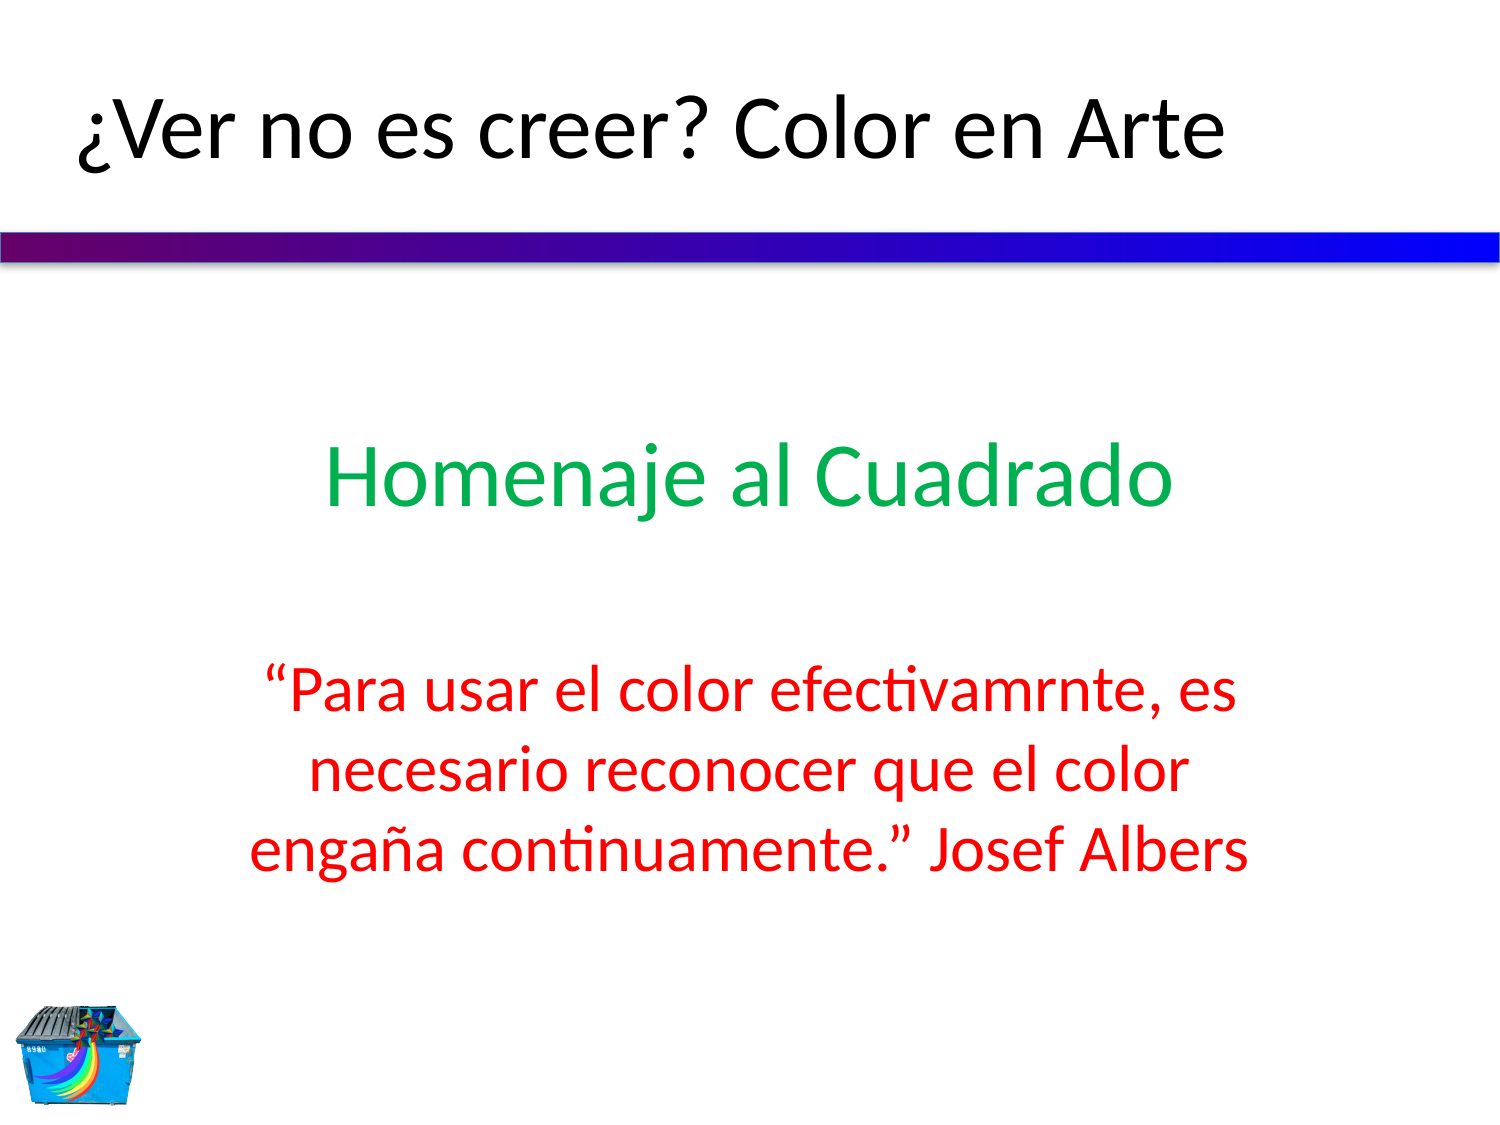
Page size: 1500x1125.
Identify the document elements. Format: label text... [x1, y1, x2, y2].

picture [14, 1004, 143, 1107]
title Homenaje al Cuadrado [112, 349, 1388, 591]
text_box ¿Ver no es creer? Color en Arte [59, 59, 1447, 185]
subtitle “Para usar el color efectivamrnte, es necesario reconocer que el color engaña continuamente.” Josef Albers [225, 637, 1275, 925]
